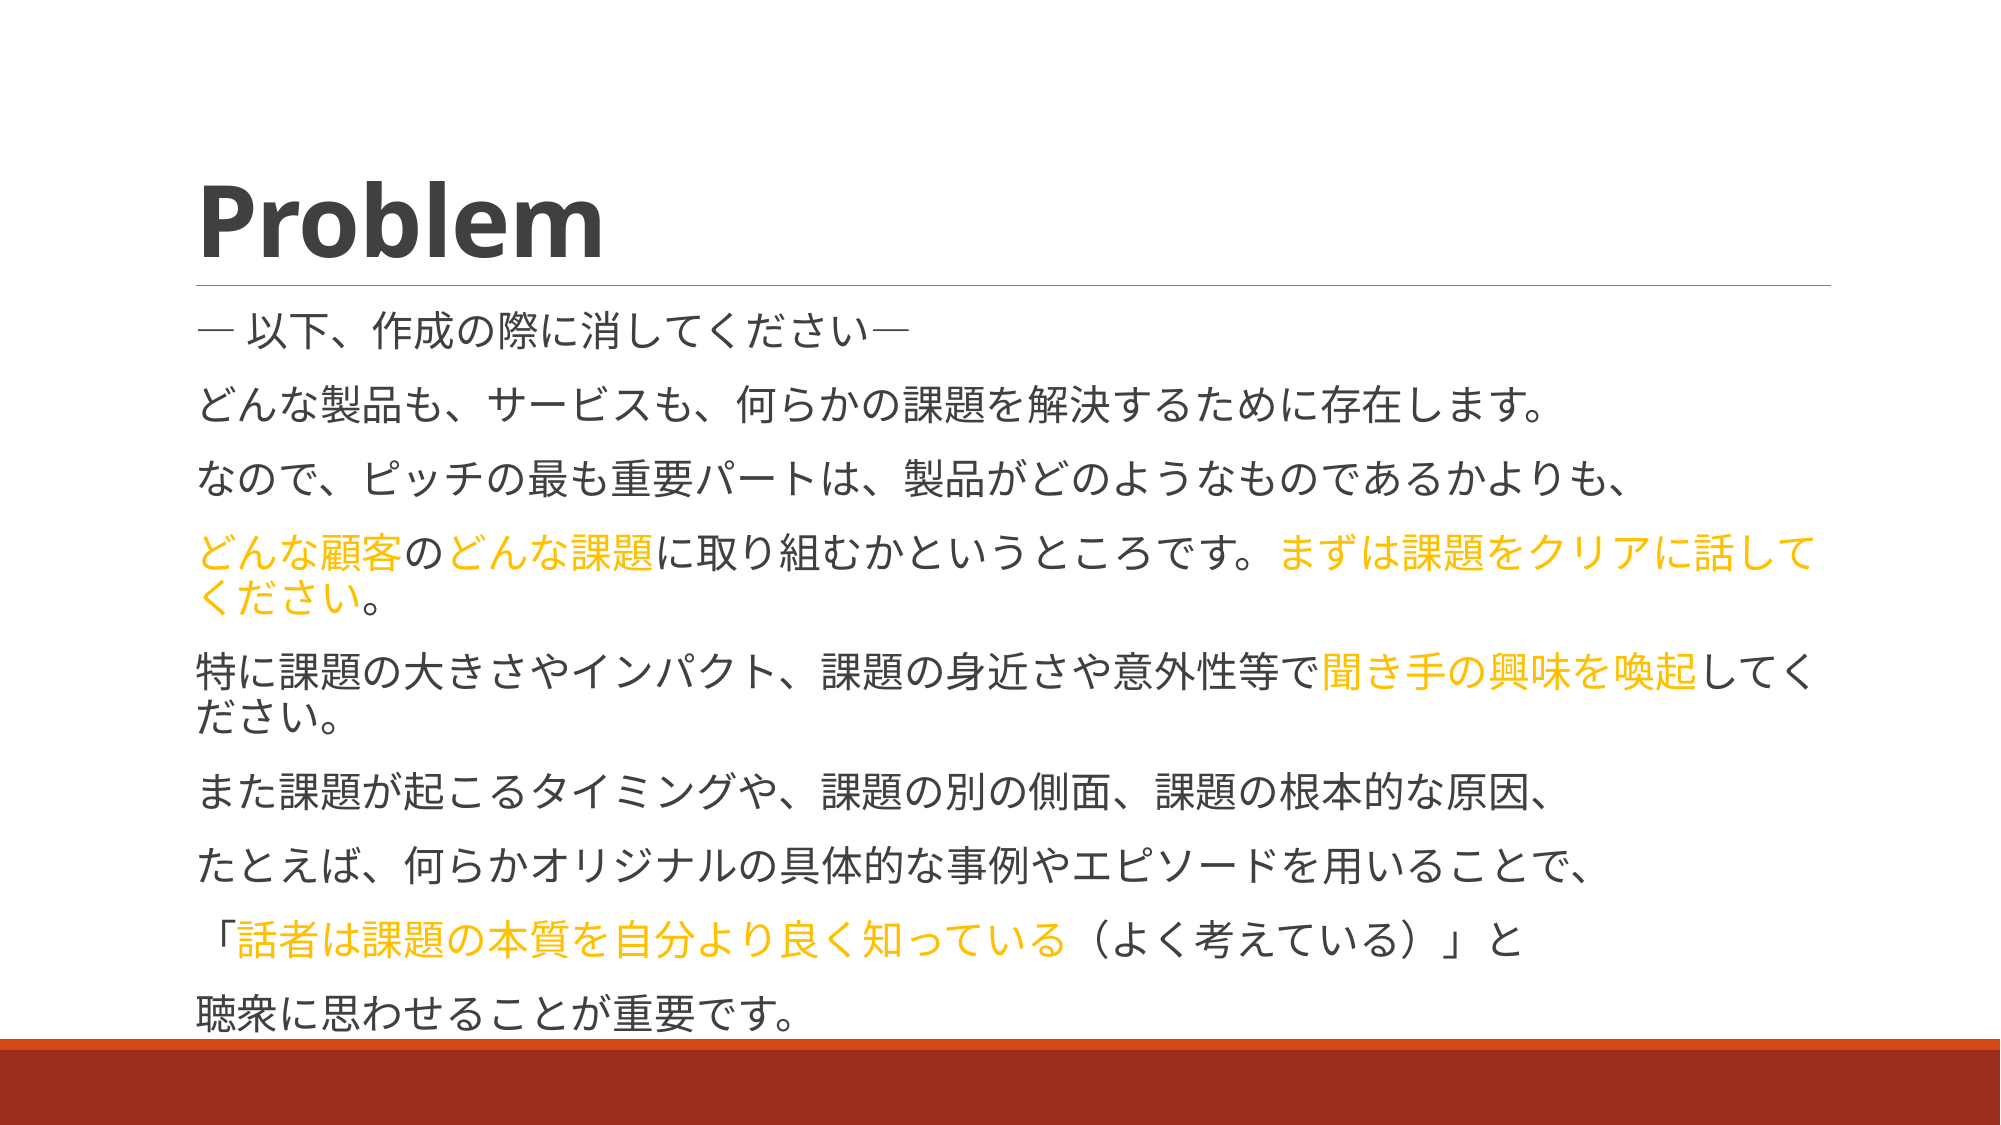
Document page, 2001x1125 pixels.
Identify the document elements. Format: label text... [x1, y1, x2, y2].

list ―以下、作成の際に消してください― どんな製品も、サービスも、何らかの課題を解決するために存在します。 なので、ピッチの最も重要パートは、製品がどのようなものであるかよりも、 どんな顧客のどんな課題に取り組むかというところです。まずは課題をクリアに話してください。 特に課題の大きさやインパクト、課題の身近さや意外性等で聞き手の興味を喚起してください。 また課題が起こるタイミングや、課題の別の側面、課題の根本的な原因、 たとえば、何らかオリジナルの具体的な事例やエピソードを用いることで、 「話者は課題の本質を自分より良く知っている（よく考えている）」と 聴衆に思わせることが重要です。 [180, 302, 1830, 963]
title Problem [180, 47, 1830, 285]
